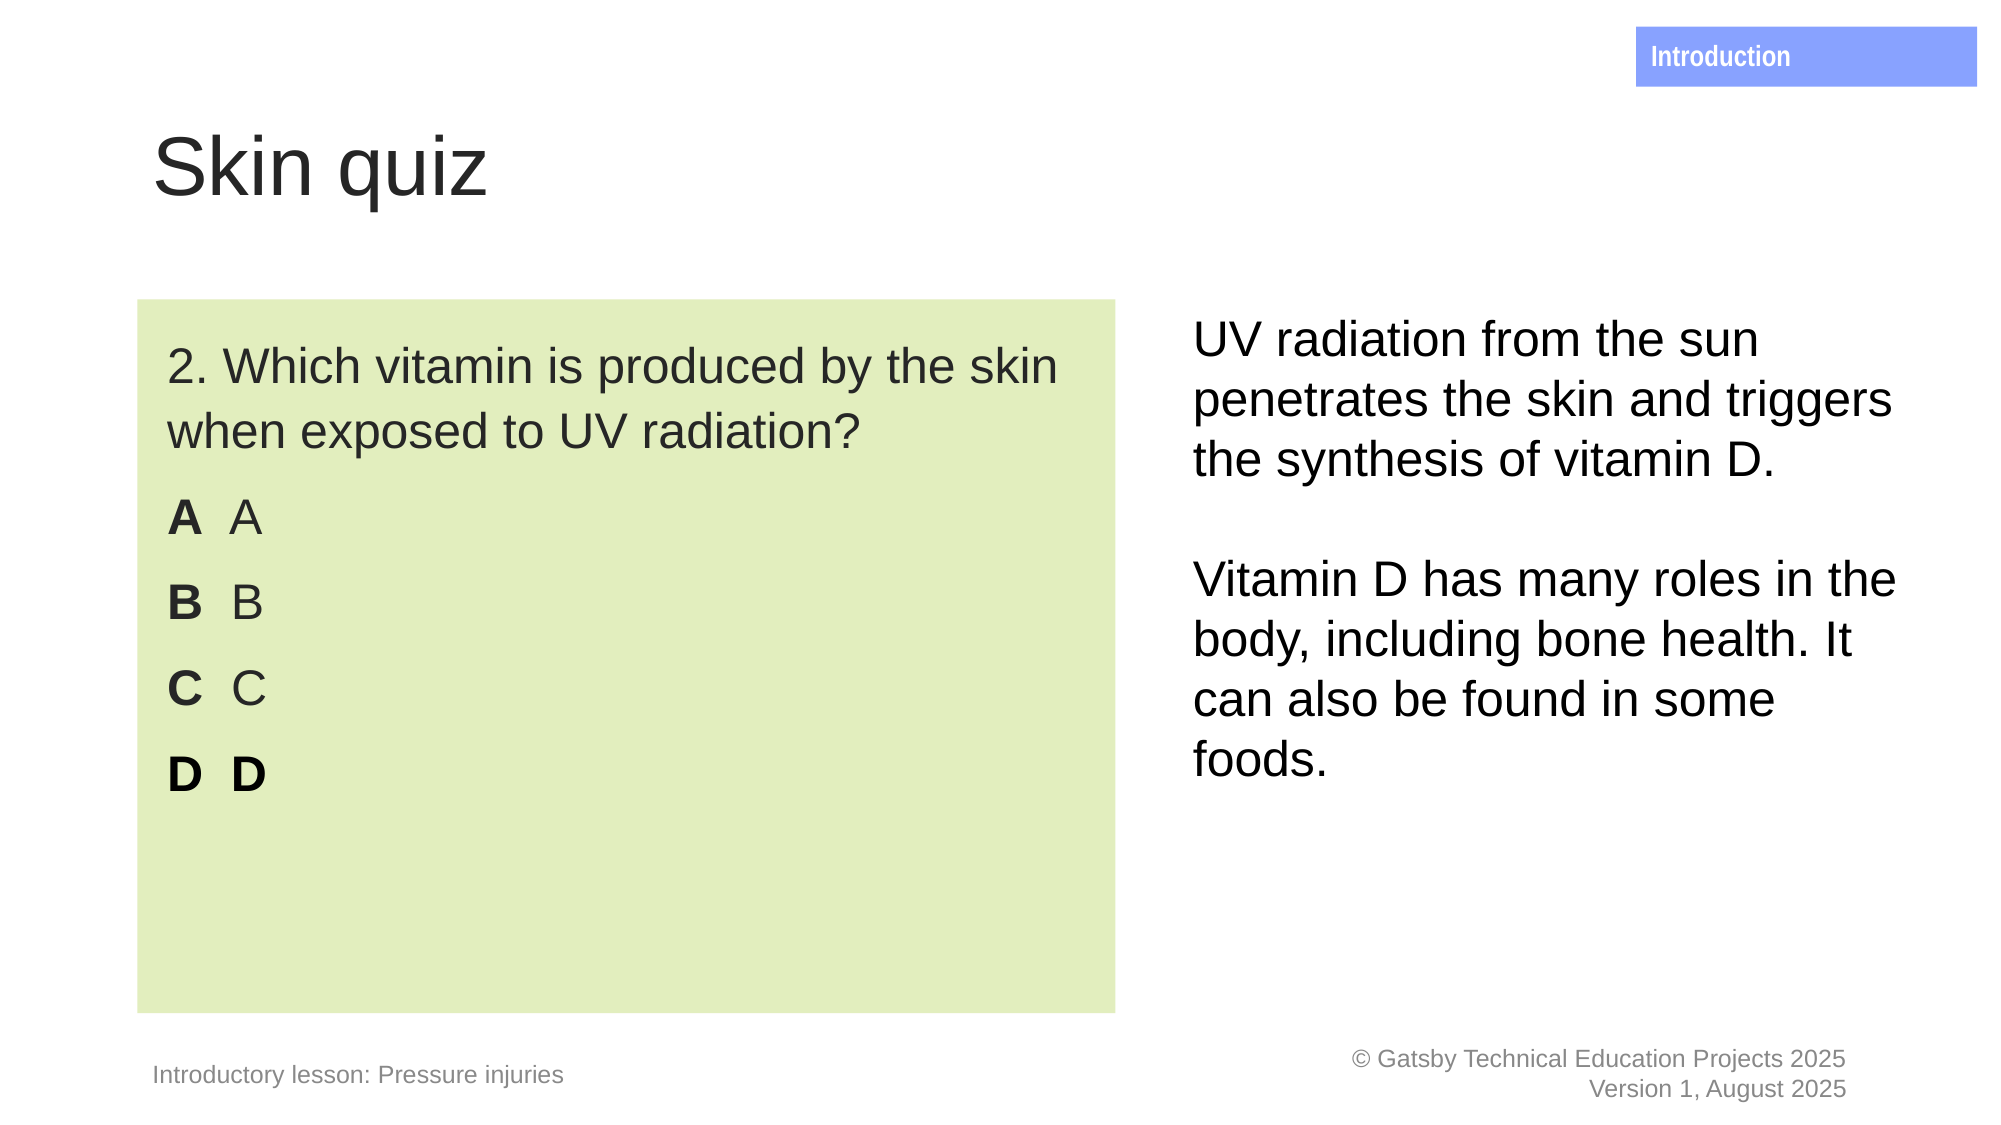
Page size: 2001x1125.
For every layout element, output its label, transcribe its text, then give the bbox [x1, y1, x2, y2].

list Introductory lesson: Pressure injuries [137, 1042, 829, 1103]
text_box UV radiation from the sun penetrates the skin and triggers the synthesis of vitamin D. Vitamin D has many roles in the body, including bone health. It can also be found in some foods. [1177, 299, 1943, 795]
list 2. Which vitamin is produced by the skin when exposed to UV radiation? A A B B C C D D [137, 299, 1116, 1014]
list Introduction [1636, 26, 1978, 87]
title Skin quiz [137, 59, 1863, 278]
